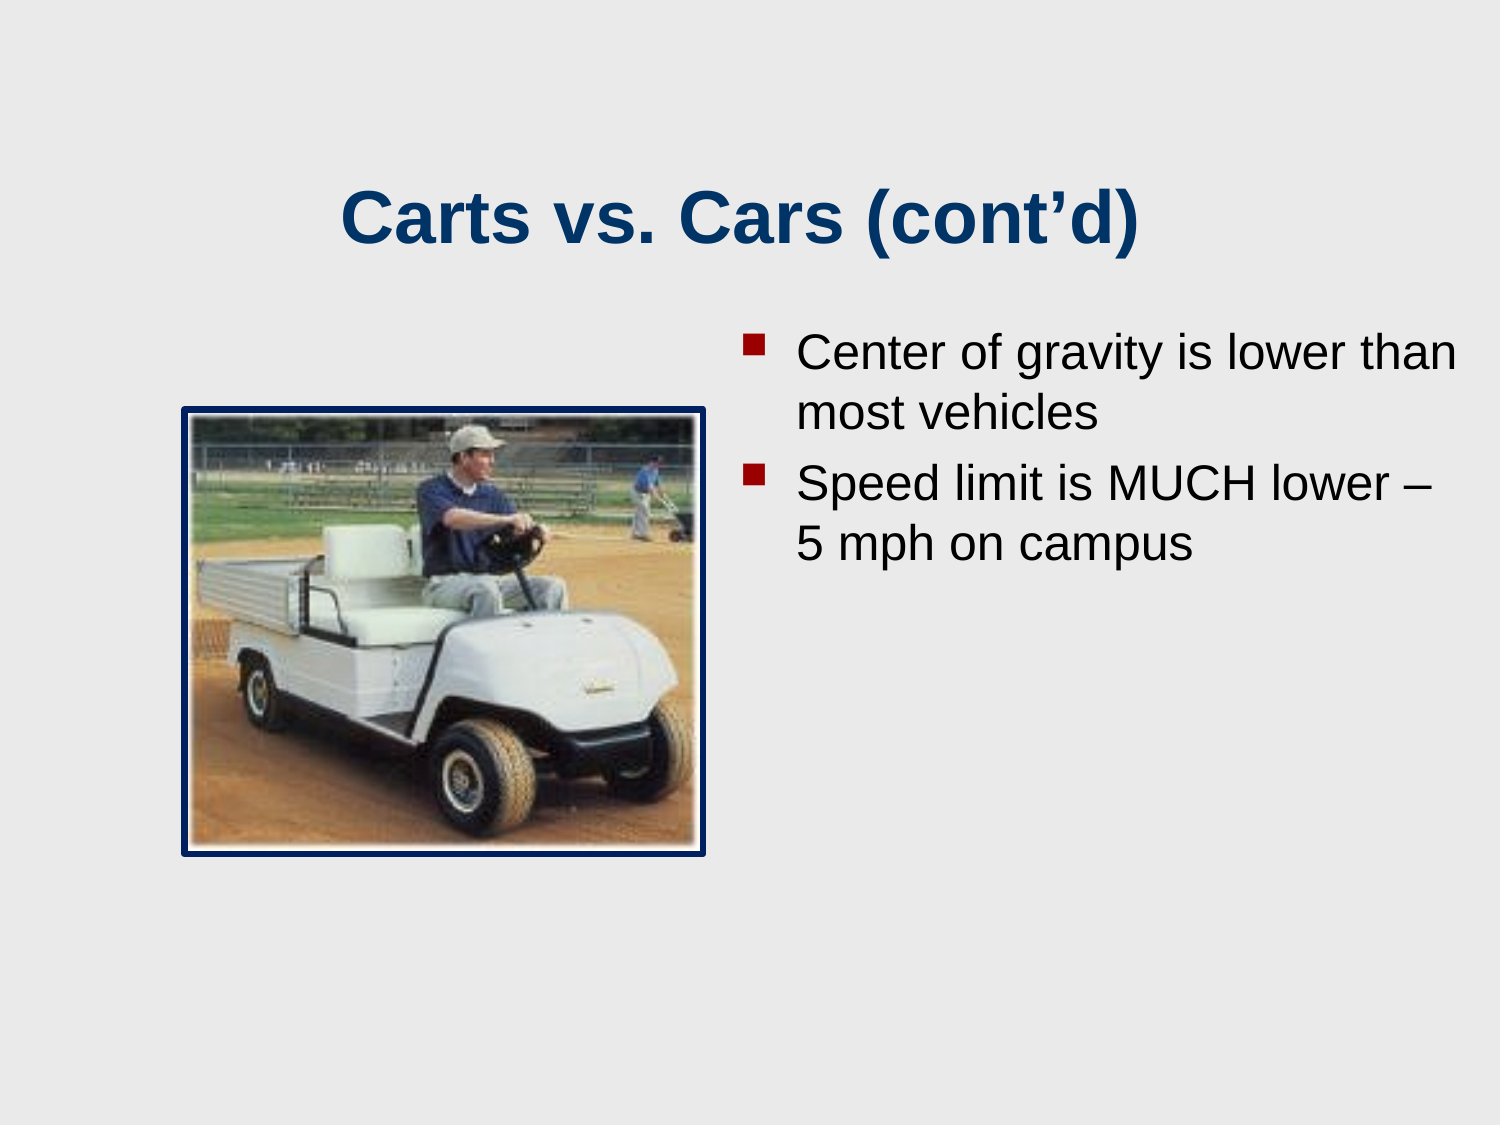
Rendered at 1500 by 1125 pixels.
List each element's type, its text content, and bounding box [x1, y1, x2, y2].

title Carts vs. Cars (cont’d) [0, 160, 1483, 267]
list Center of gravity is lower than most vehicles Speed limit is MUCH lower – 5 mph on campus [724, 312, 1481, 1001]
picture [187, 412, 701, 852]
